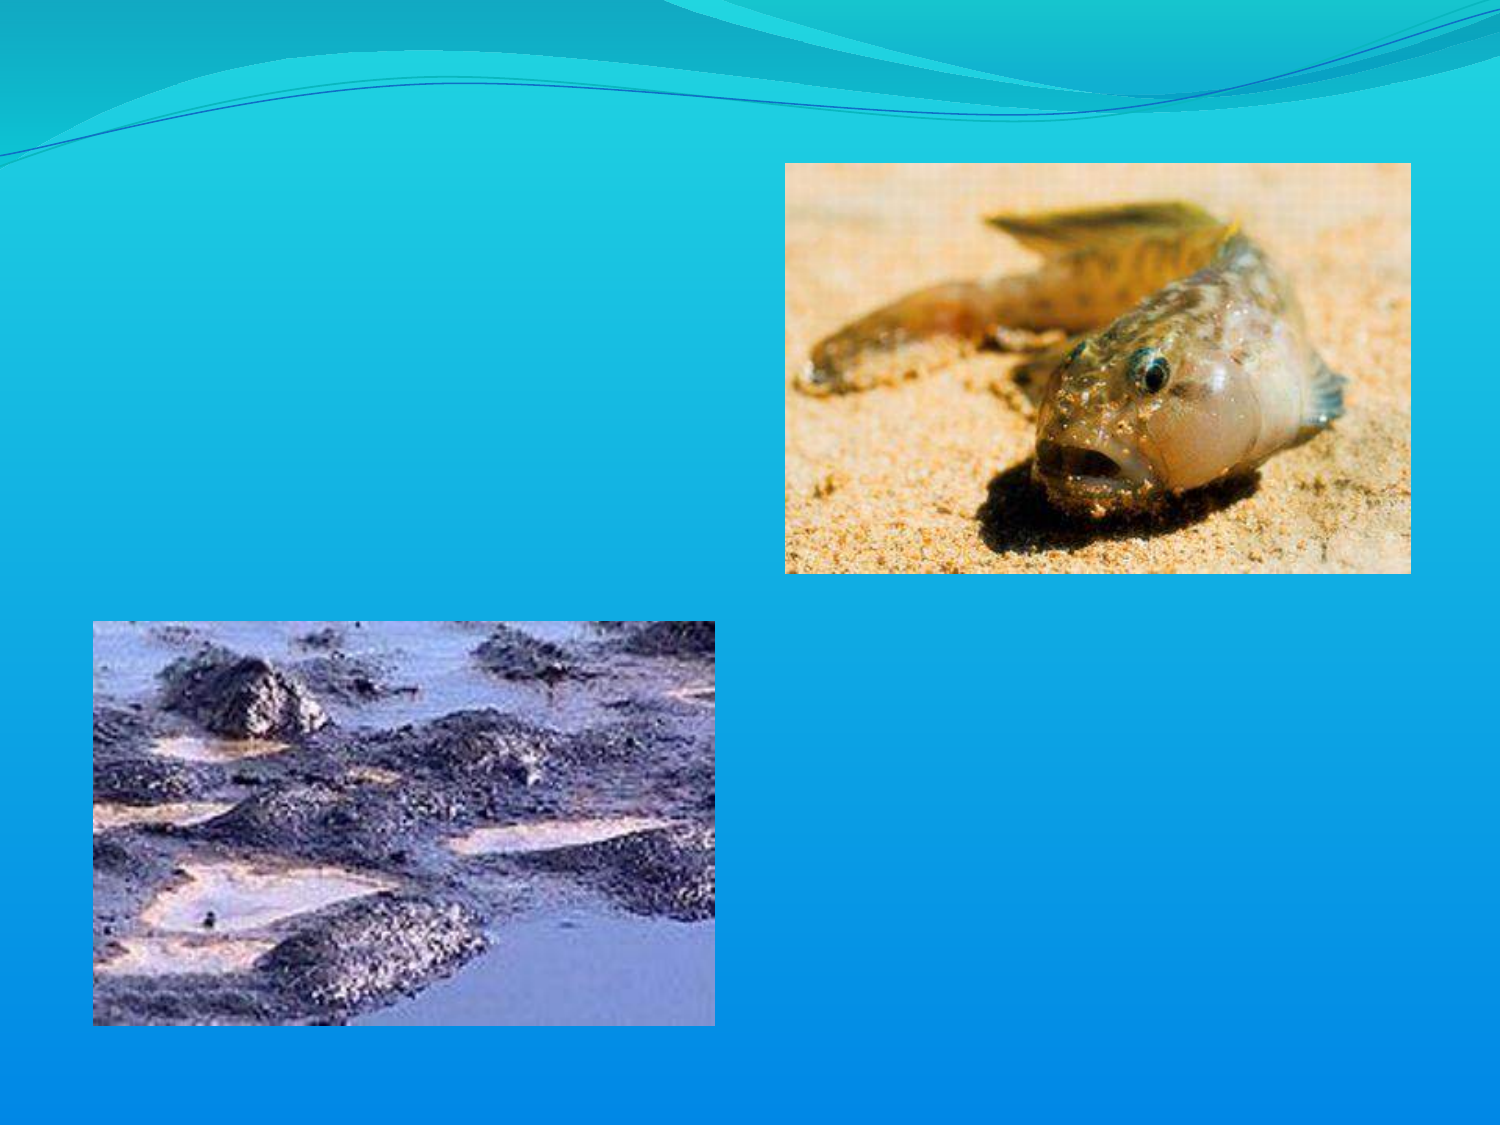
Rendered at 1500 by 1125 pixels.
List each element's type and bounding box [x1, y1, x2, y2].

picture [784, 163, 1411, 573]
picture [93, 622, 716, 1026]
